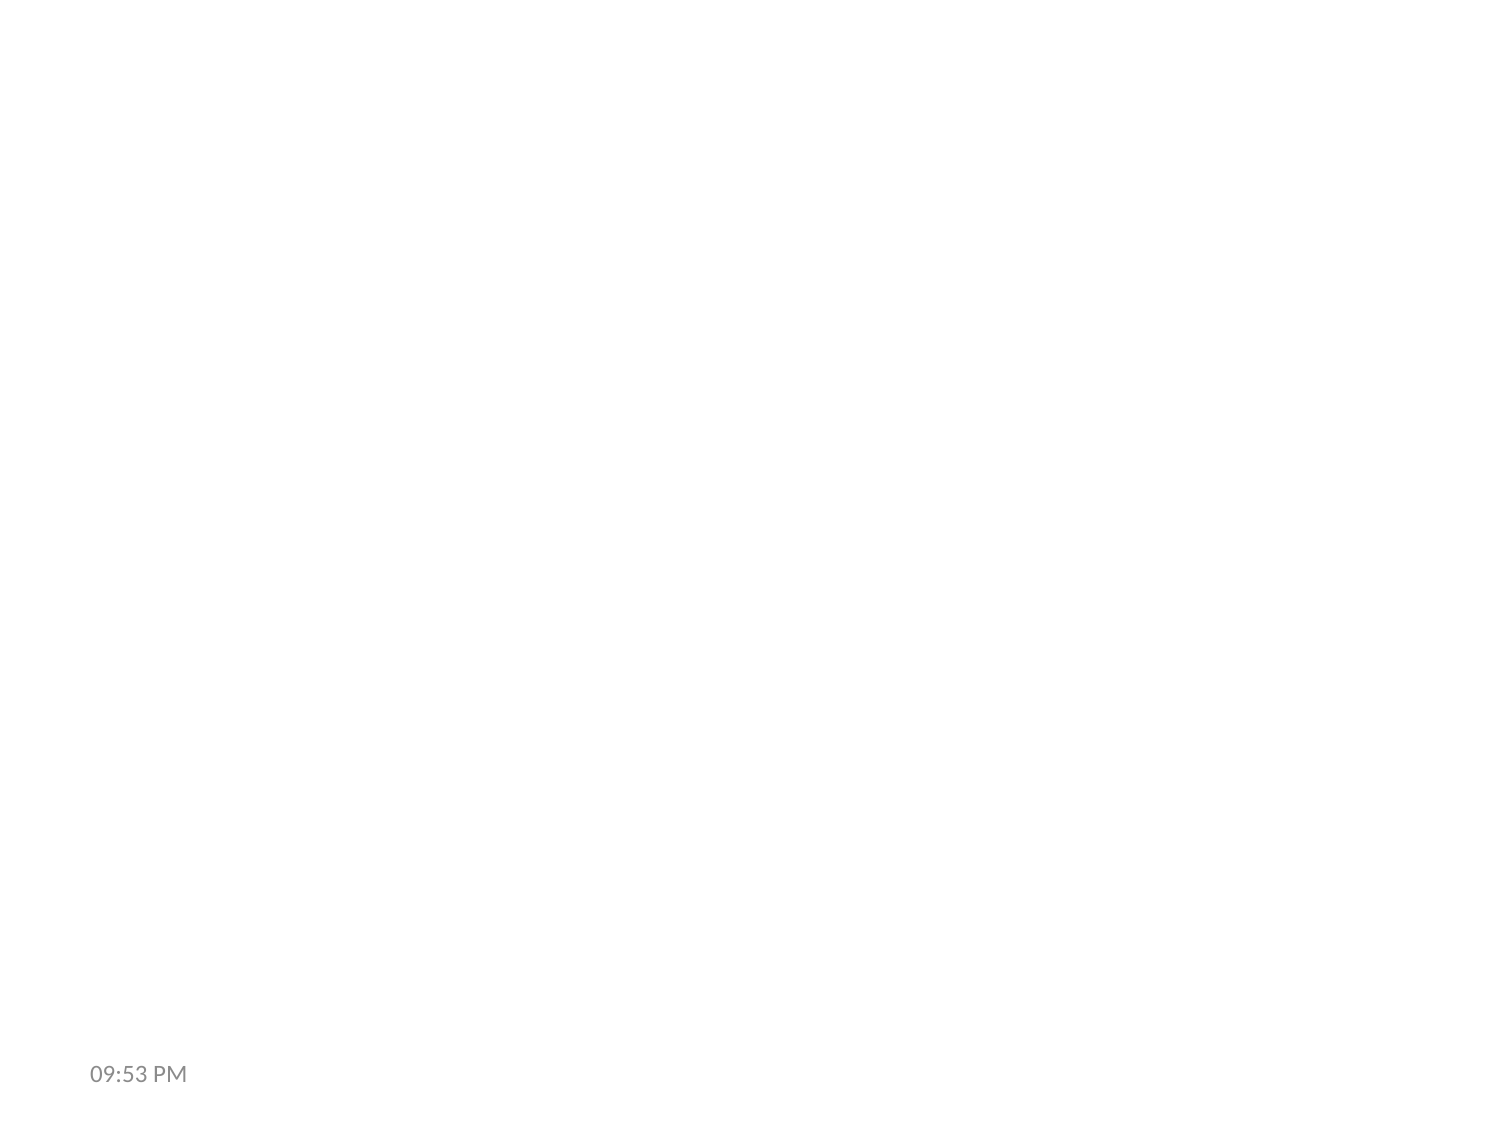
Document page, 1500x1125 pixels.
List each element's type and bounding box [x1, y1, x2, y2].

slide_number [75, 1042, 425, 1103]
